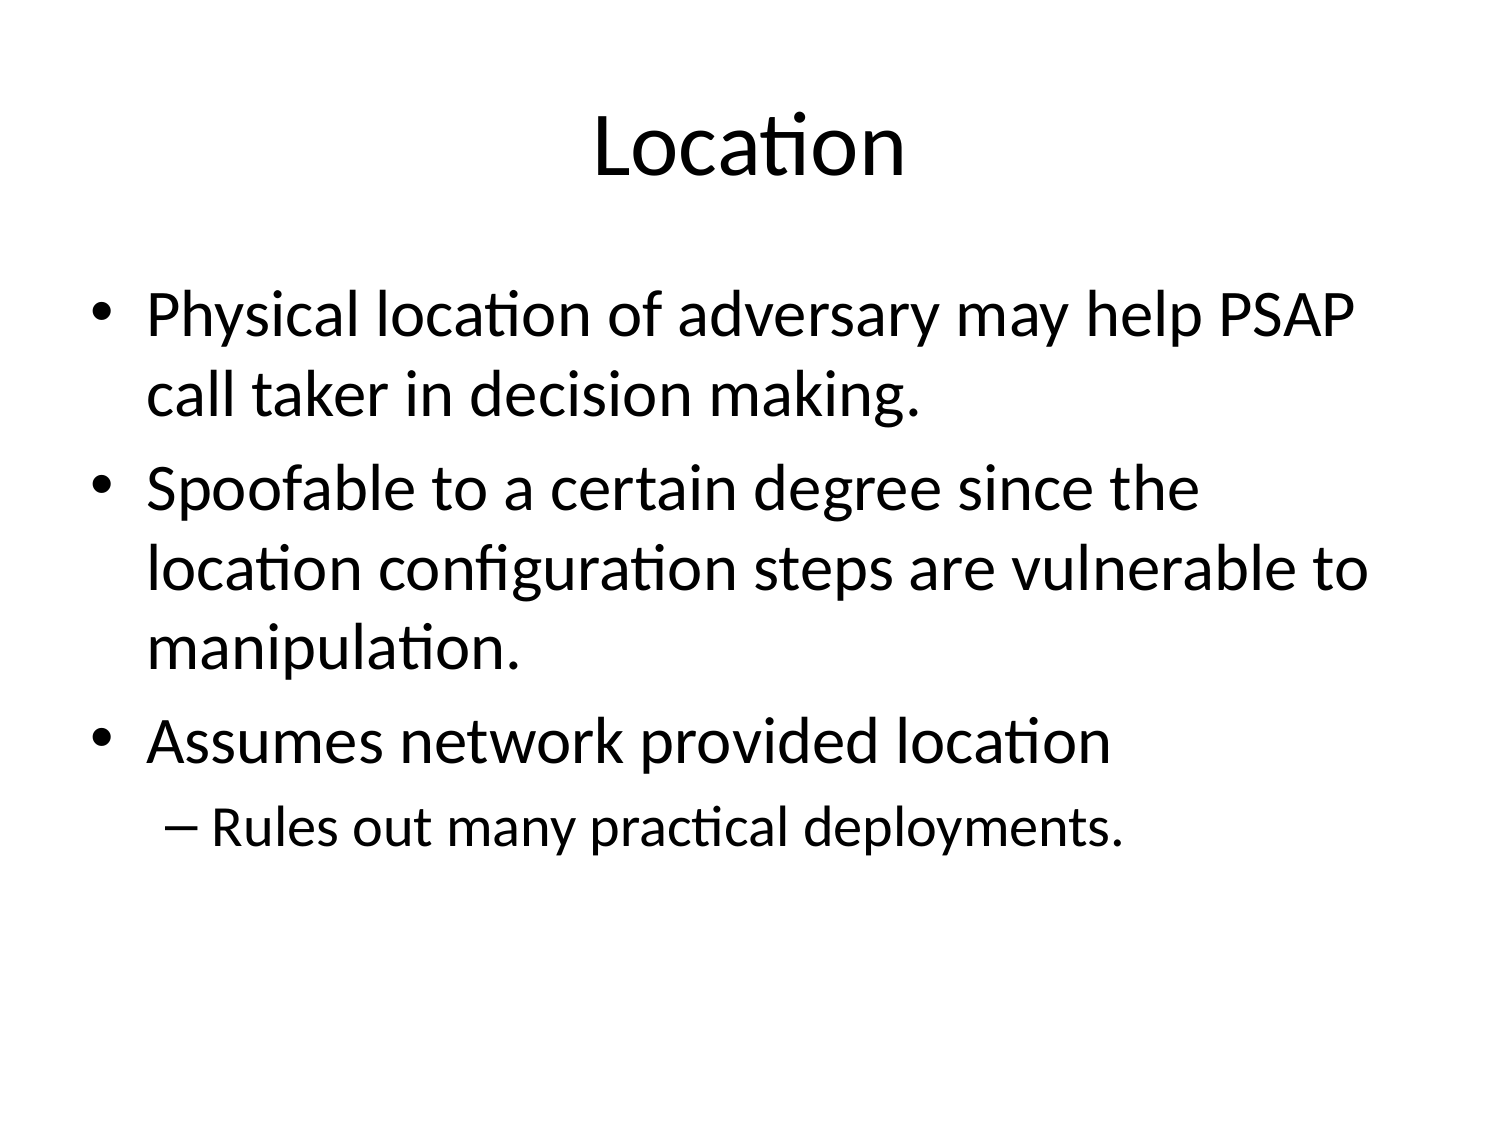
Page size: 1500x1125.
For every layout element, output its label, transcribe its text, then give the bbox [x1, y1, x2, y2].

title Location [75, 45, 1425, 233]
list Physical location of adversary may help PSAP call taker in decision making. Spoofable to a certain degree since the location configuration steps are vulnerable to manipulation. Assumes network provided location Rules out many practical deployments. [75, 262, 1425, 1005]
